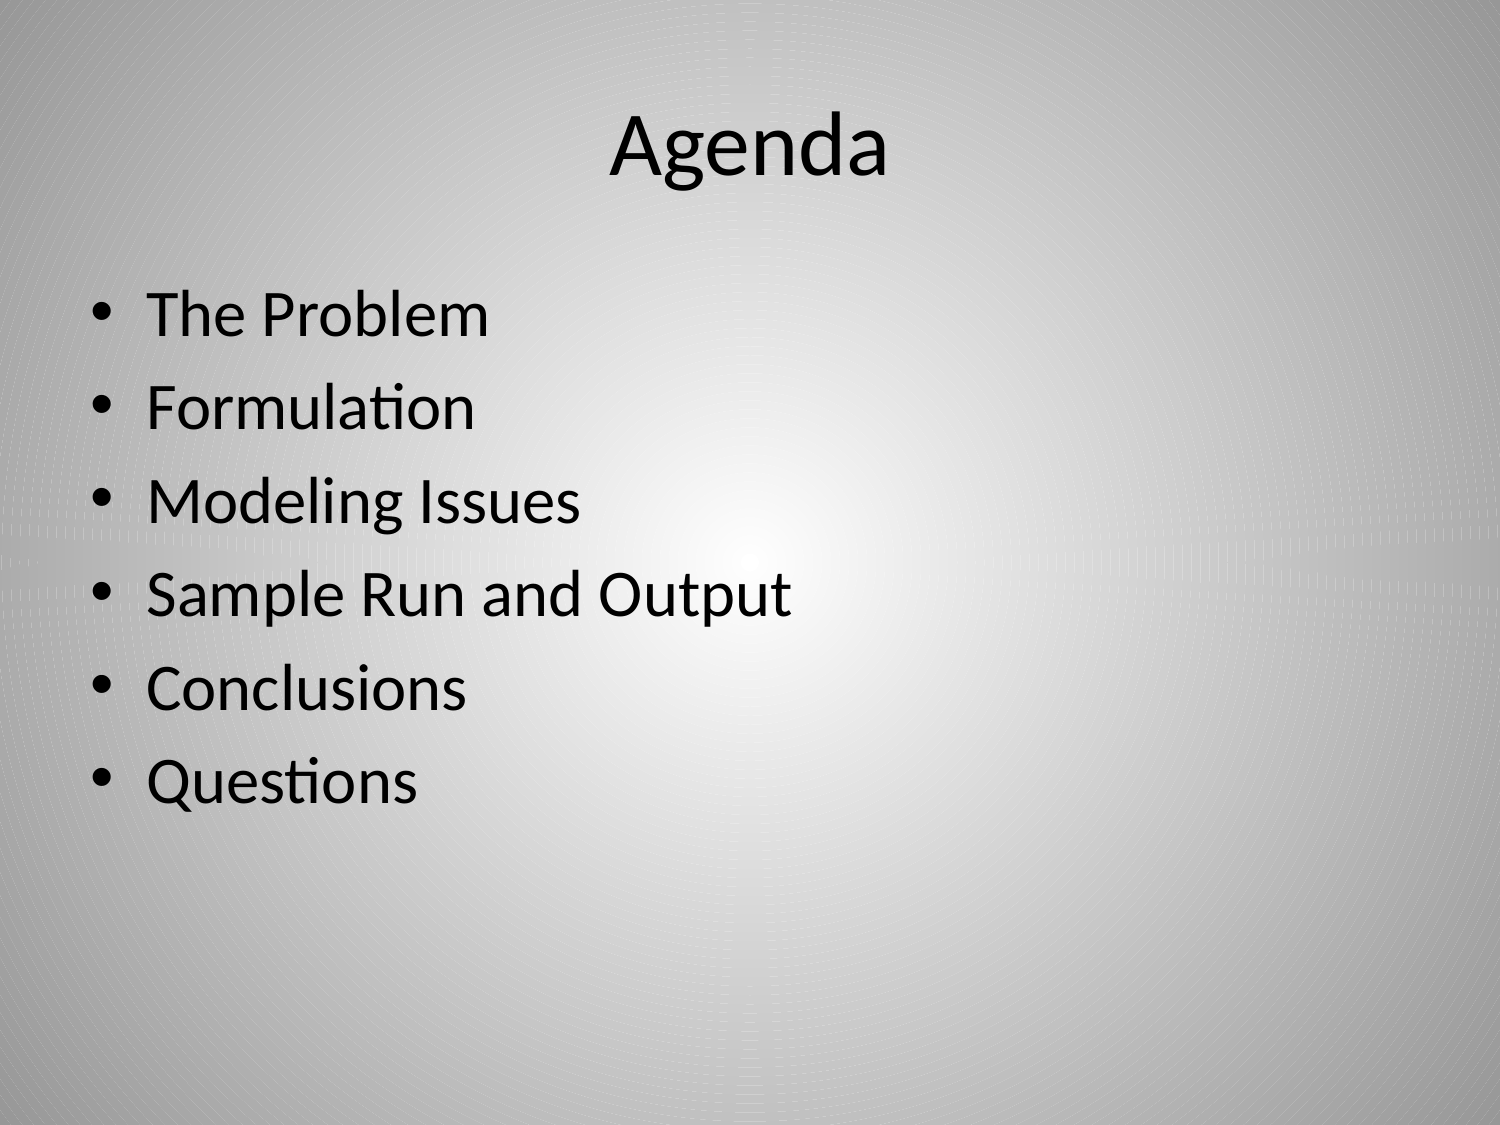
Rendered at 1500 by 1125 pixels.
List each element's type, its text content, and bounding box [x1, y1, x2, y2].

title Agenda [75, 45, 1425, 233]
list The Problem Formulation Modeling Issues Sample Run and Output Conclusions Questions [75, 262, 1425, 1005]
